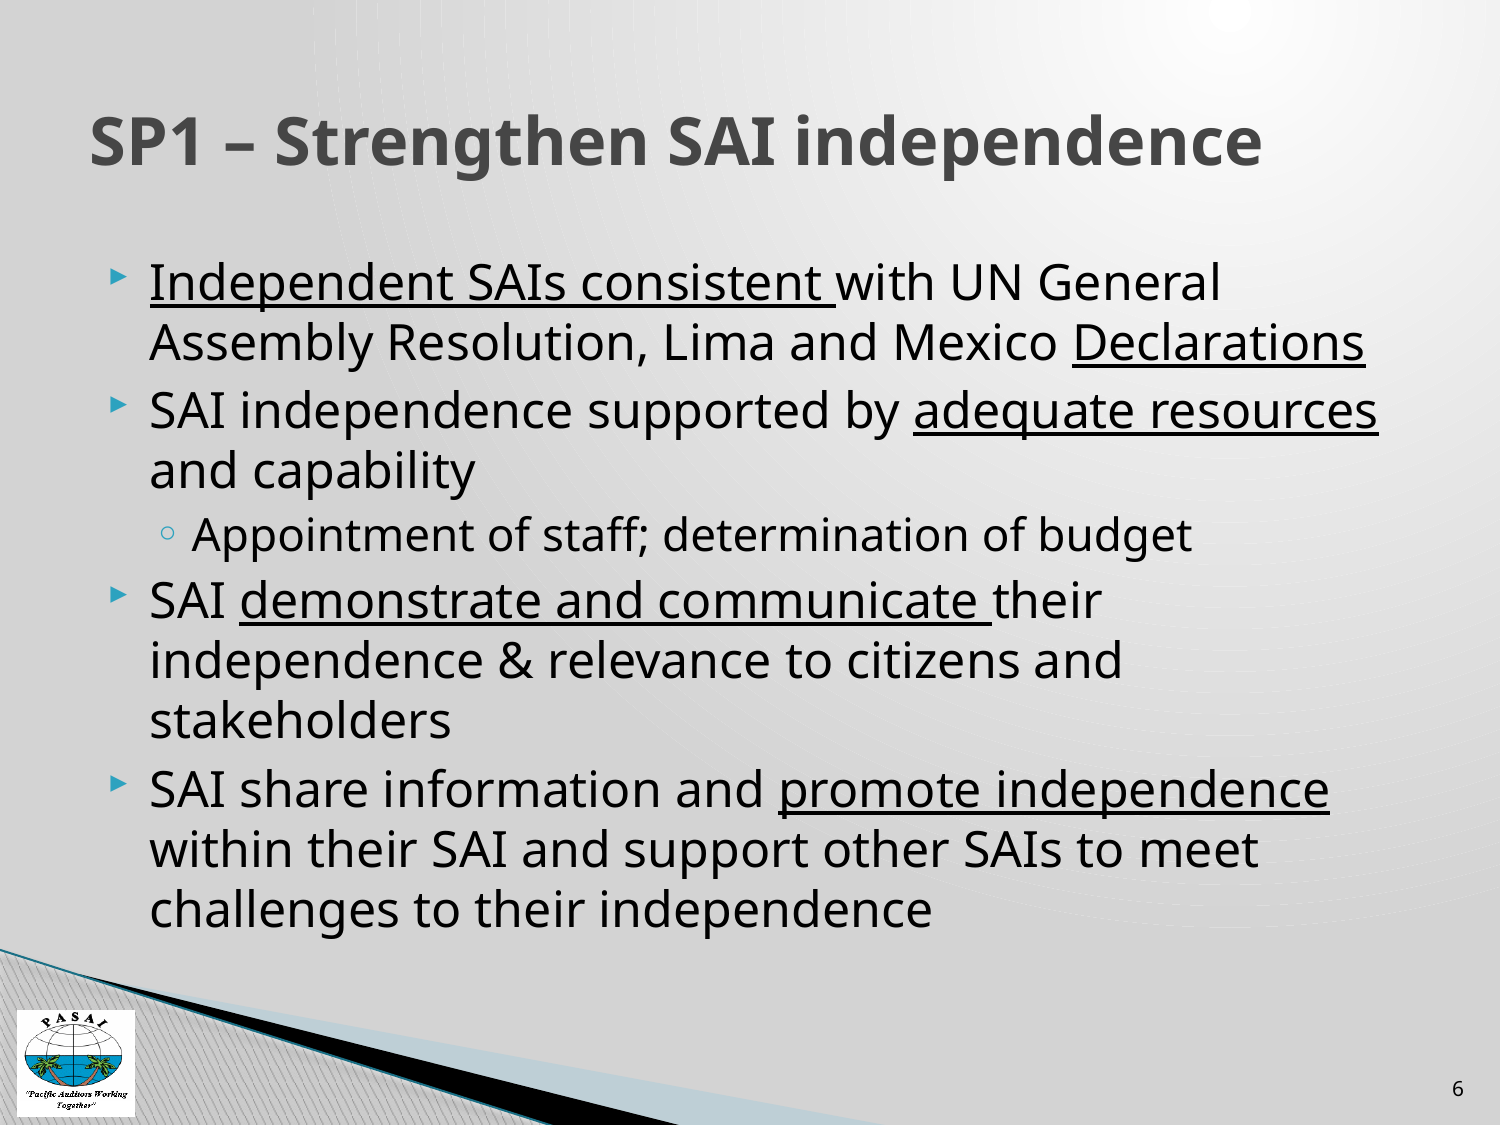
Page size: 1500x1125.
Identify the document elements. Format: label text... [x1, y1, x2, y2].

slide_number 6 [1418, 1051, 1479, 1112]
list Independent SAIs consistent with UN General Assembly Resolution, Lima and Mexico Declarations SAI independence supported by adequate resources and capability Appointment of staff; determination of budget SAI demonstrate and communicate their independence & relevance to citizens and stakeholders SAI share information and promote independence within their SAI and support other SAIs to meet challenges to their independence [75, 243, 1438, 986]
title SP1 – Strengthen SAI independence [75, 45, 1425, 233]
picture [17, 1010, 135, 1117]
